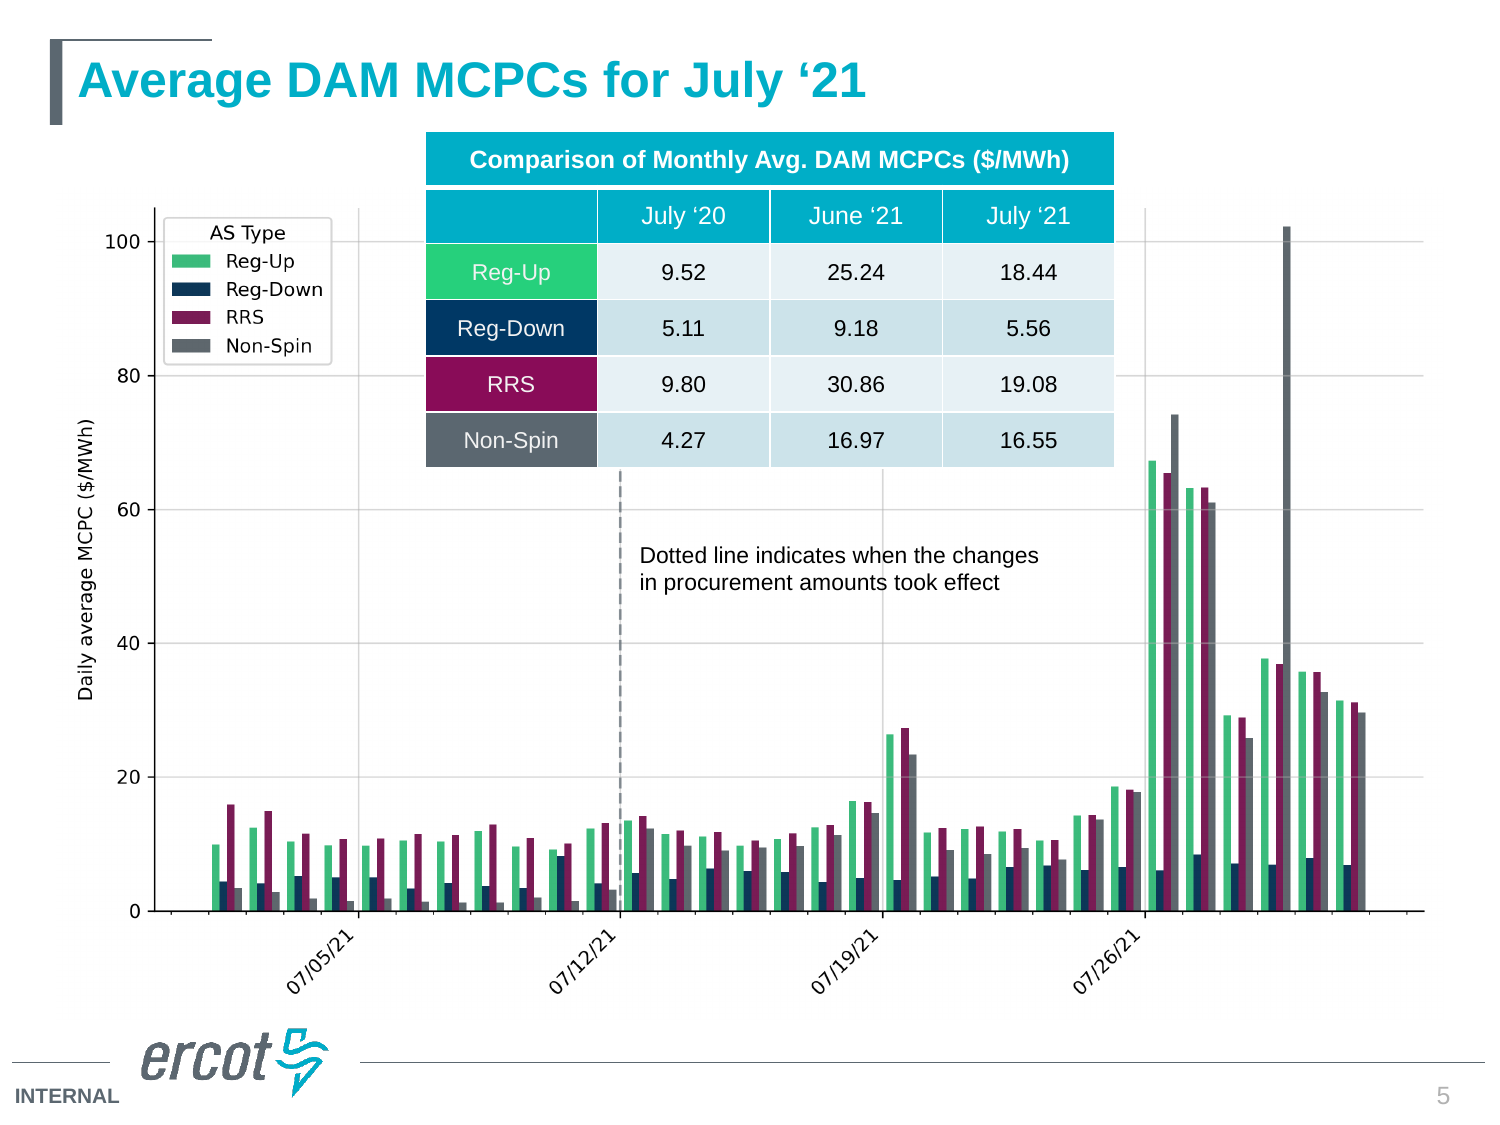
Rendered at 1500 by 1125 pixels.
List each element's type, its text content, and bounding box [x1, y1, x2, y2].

slide_number 5 [1400, 1076, 1488, 1113]
picture [56, 187, 1444, 1021]
picture [137, 1024, 332, 1100]
title Average DAM MCPCs for July ‘21 [62, 39, 1450, 125]
table_header Comparison of Monthly Avg. DAM MCPCs ($/MWh) [426, 132, 1114, 185]
